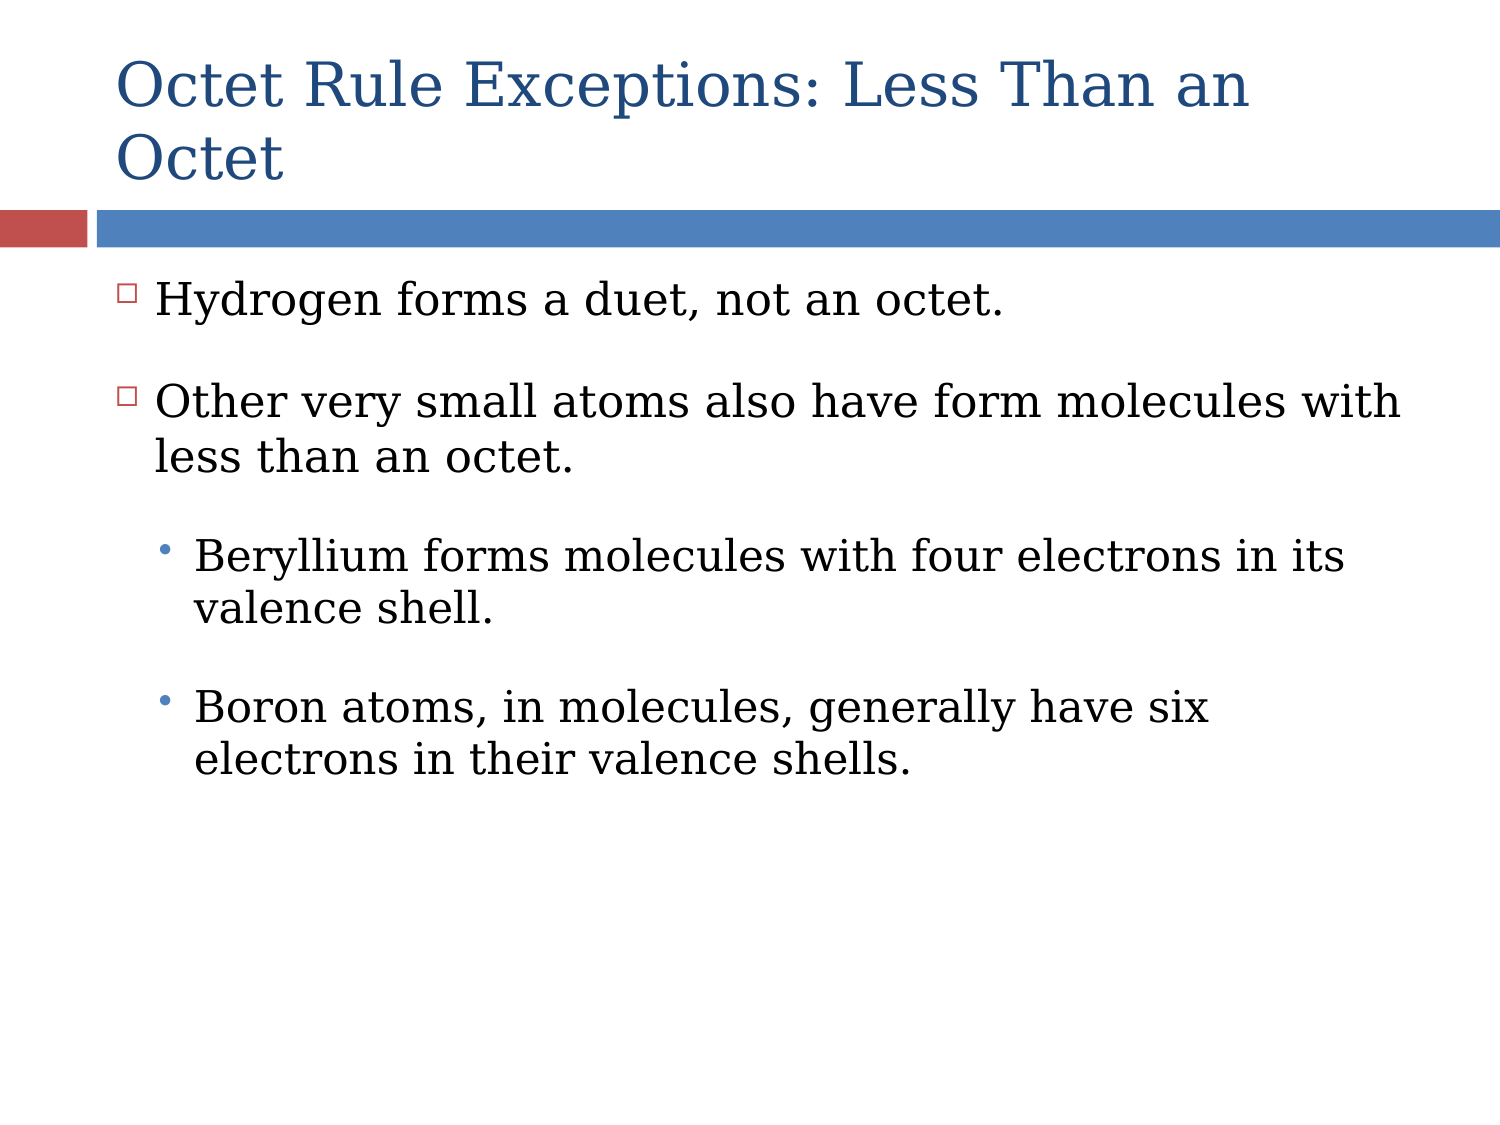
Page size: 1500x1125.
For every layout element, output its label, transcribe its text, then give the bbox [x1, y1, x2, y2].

title Octet Rule Exceptions: Less Than an Octet [100, 37, 1438, 200]
list Hydrogen forms a duet, not an octet. Other very small atoms also have form molecules with less than an octet. Beryllium forms molecules with four electrons in its valence shell. Boron atoms, in molecules, generally have six electrons in their valence shells. [100, 262, 1438, 1000]
